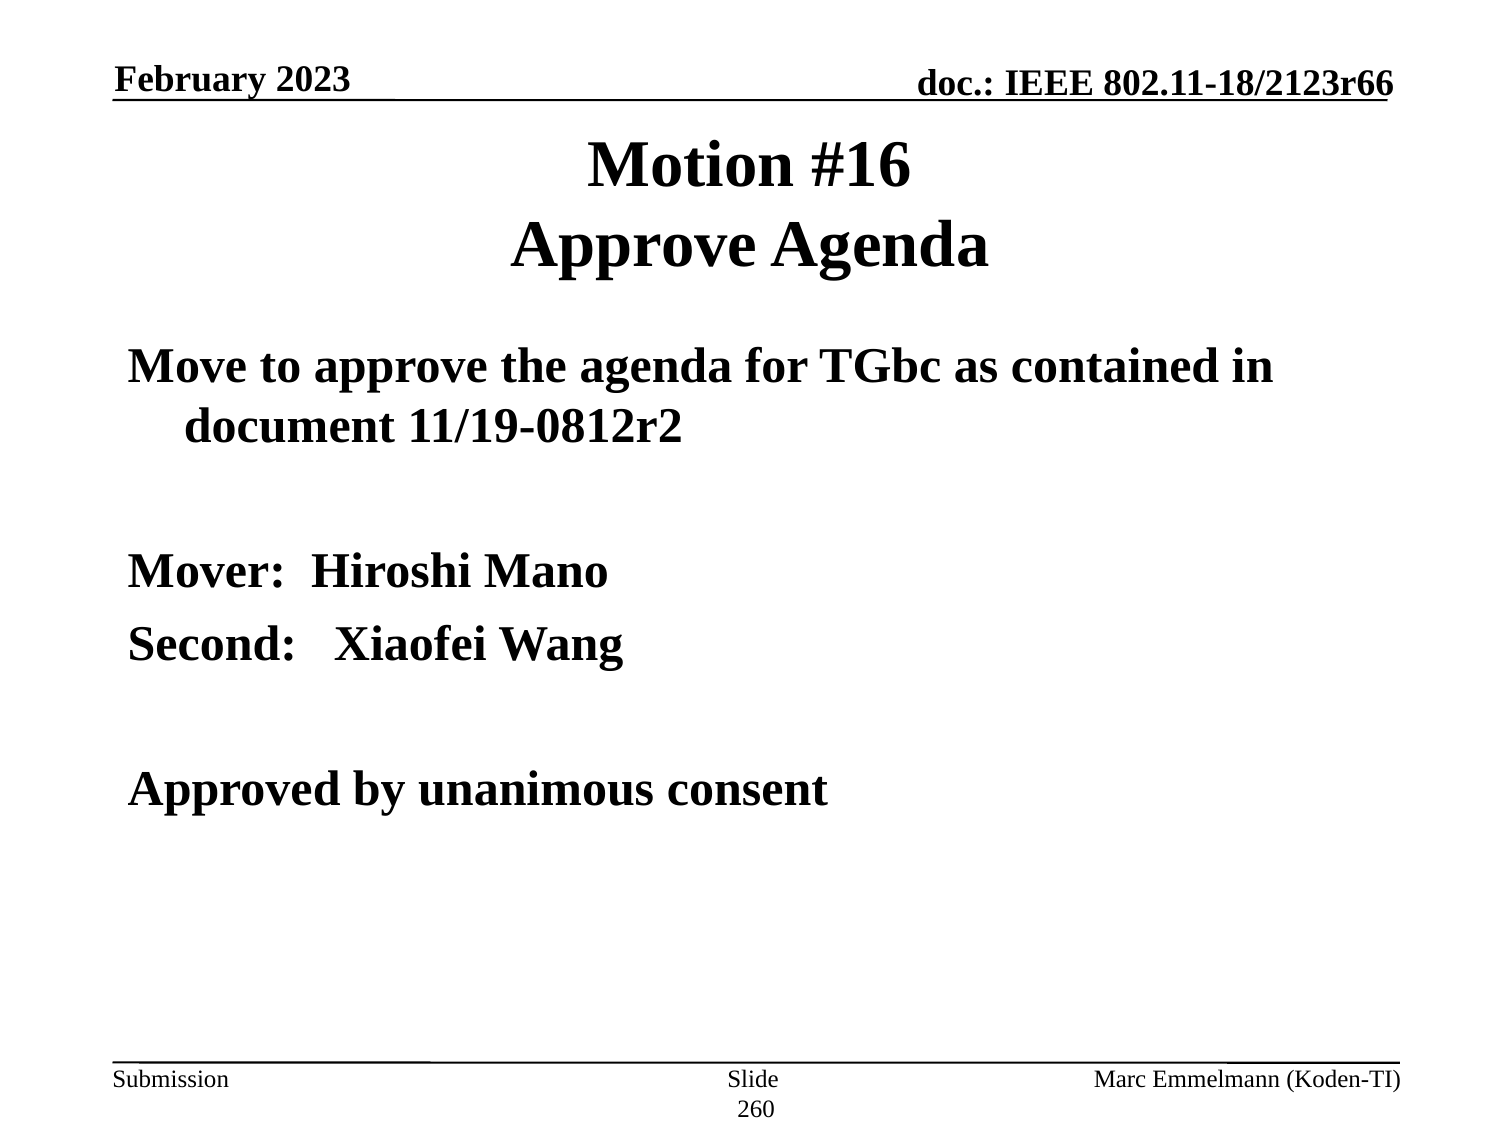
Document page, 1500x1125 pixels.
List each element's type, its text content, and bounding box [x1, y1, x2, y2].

slide_number Slide 260 [712, 1061, 800, 1123]
title Motion #16 Approve Agenda [112, 112, 1388, 288]
footer Marc Emmelmann (Koden-TI) [878, 1061, 1402, 1093]
list Move to approve the agenda for TGbc as contained in document 11/19-0812r2 Mover: Hiroshi Mano Second: Xiaofei Wang Approved by unanimous consent [112, 324, 1388, 1000]
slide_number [114, 54, 423, 100]
